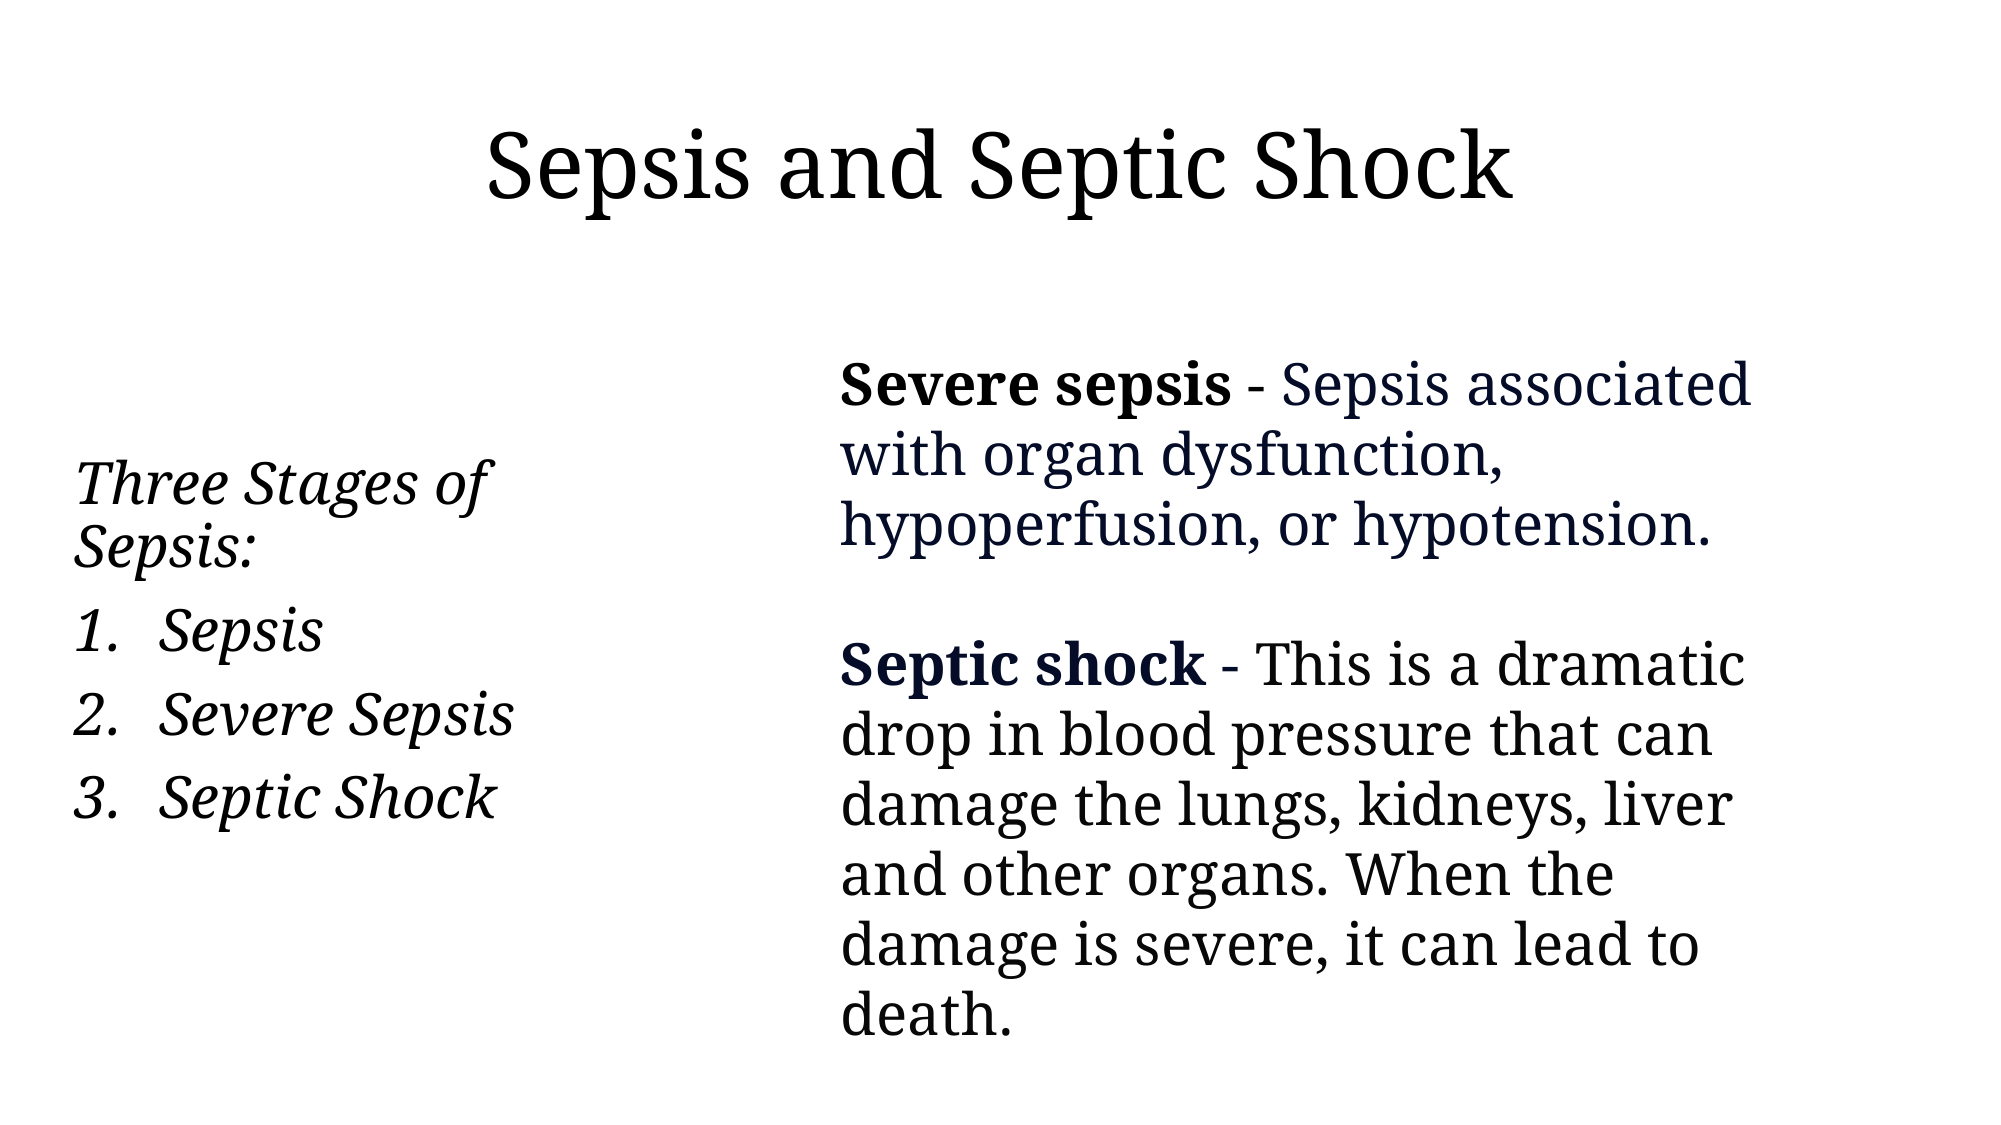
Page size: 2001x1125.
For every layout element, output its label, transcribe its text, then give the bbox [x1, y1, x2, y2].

text_box Severe sepsis - Sepsis associated with organ dysfunction, hypoperfusion, or hypotension. Septic shock - This is a dramatic drop in blood pressure that can damage the lungs, kidneys, liver and other organs. When the damage is severe, it can lead to death. [826, 339, 1775, 1055]
list Three Stages of Sepsis: Sepsis Severe Sepsis Septic Shock [59, 446, 676, 1098]
title Sepsis and Septic Shock [137, 59, 1863, 278]
